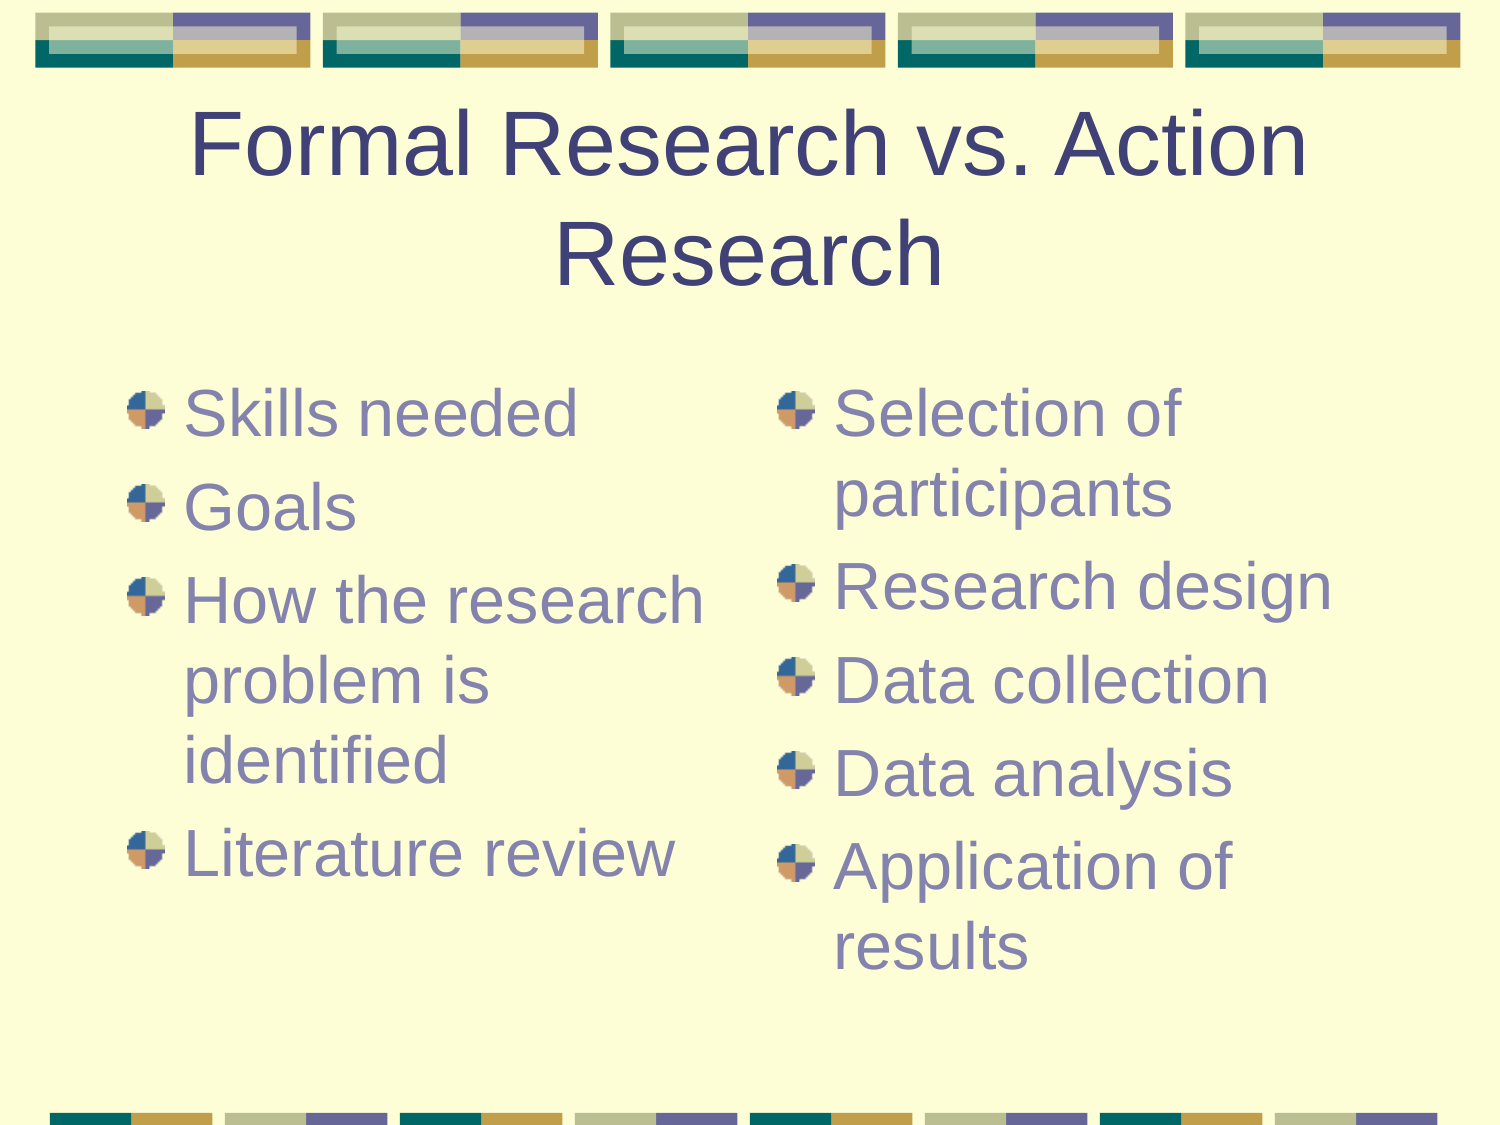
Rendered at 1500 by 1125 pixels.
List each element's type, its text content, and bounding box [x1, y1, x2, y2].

picture [777, 751, 815, 789]
picture [777, 657, 815, 696]
picture [777, 844, 815, 882]
picture [127, 831, 165, 869]
picture [127, 484, 165, 522]
picture [777, 391, 815, 429]
picture [777, 564, 815, 602]
list Selection of participants Research design Data collection Data analysis Application of results [762, 362, 1388, 1038]
list Skills needed Goals How the research problem is identified Literature review [112, 362, 738, 1038]
picture [127, 577, 165, 616]
title Formal Research vs. Action Research [112, 99, 1388, 288]
picture [127, 391, 165, 429]
